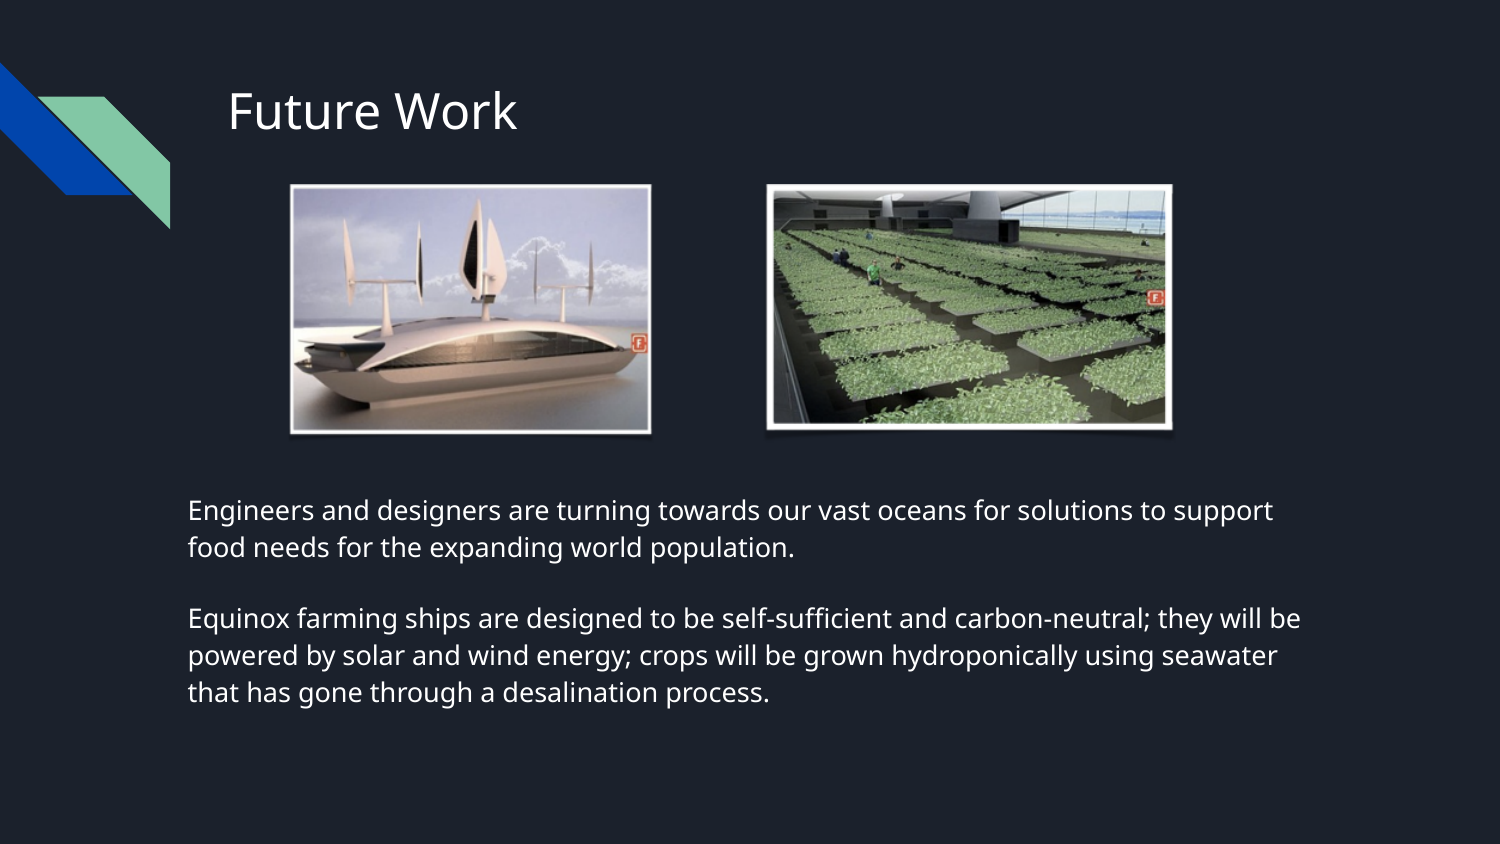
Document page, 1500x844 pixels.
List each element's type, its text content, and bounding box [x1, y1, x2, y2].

picture [763, 183, 1176, 444]
list Engineers and designers are turning towards our vast oceans for solutions to support food needs for the expanding world population. Equinox farming ships are designed to be self-sufficient and carbon-neutral; they will be powered by solar and wind energy; crops will be grown hydroponically using seawater that has gone through a desalination process. [172, 473, 1328, 746]
picture [287, 183, 655, 444]
title Future Work [212, 64, 1368, 215]
